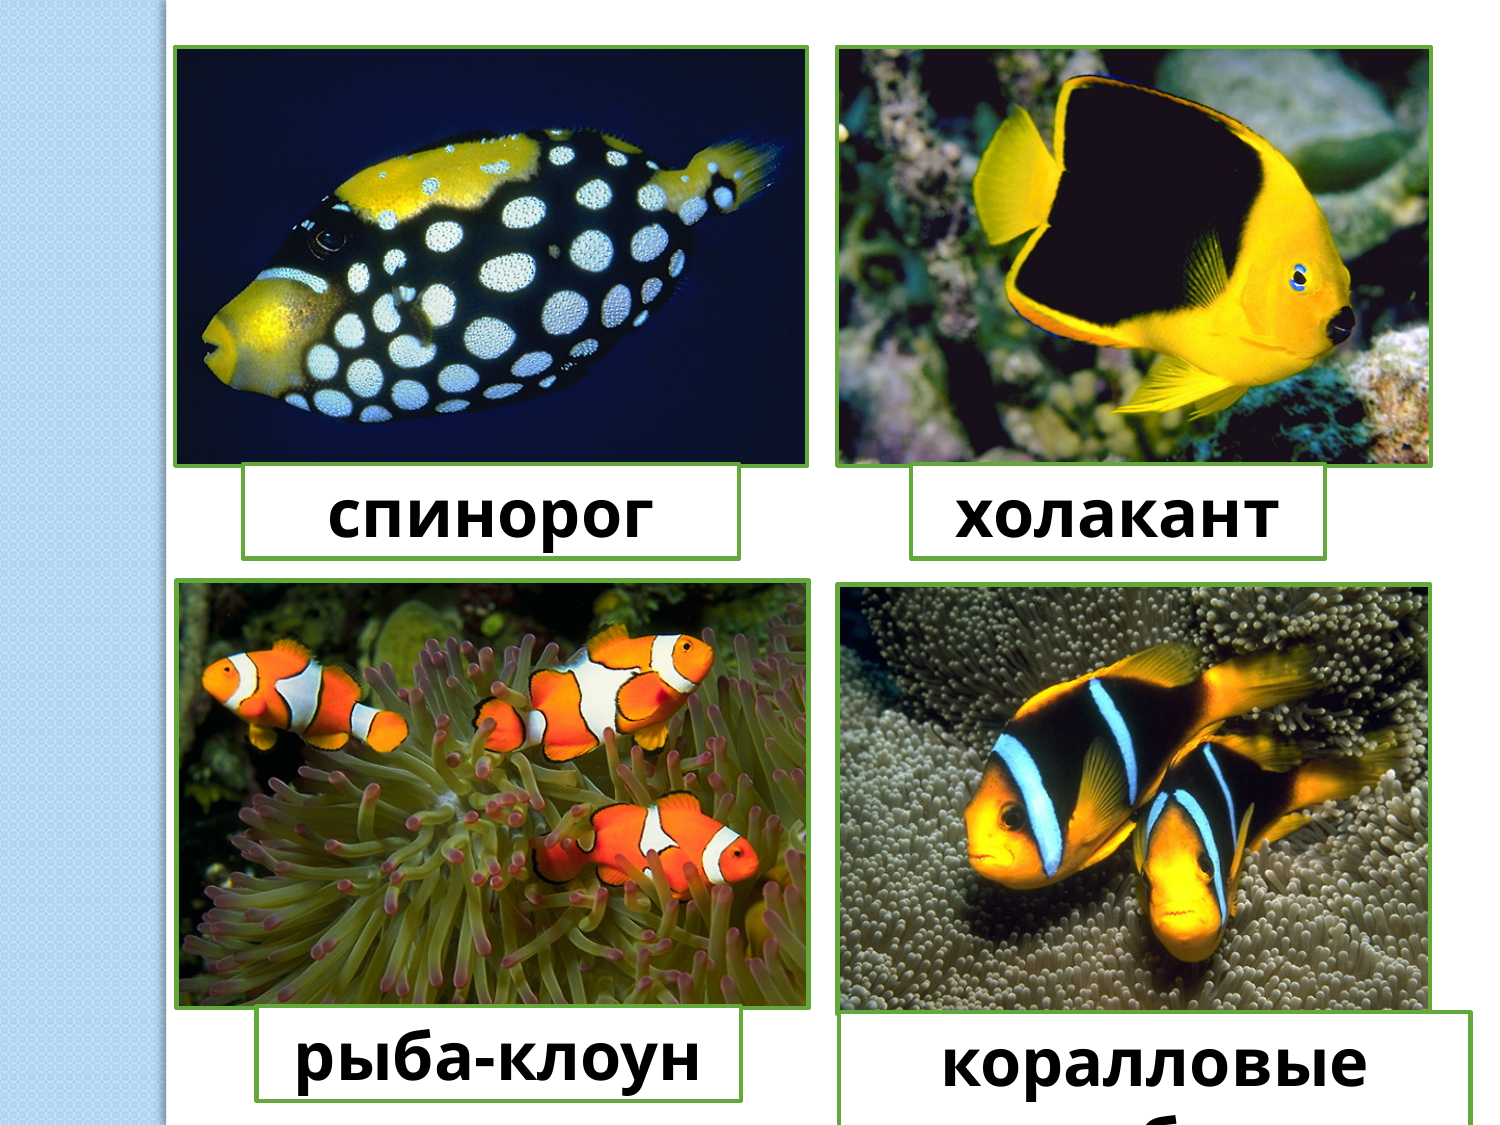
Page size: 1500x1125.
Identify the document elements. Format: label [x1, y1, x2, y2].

text_box [176, 48, 806, 560]
text_box [838, 48, 1429, 560]
text_box [178, 582, 807, 1103]
text_box [838, 586, 1471, 1109]
